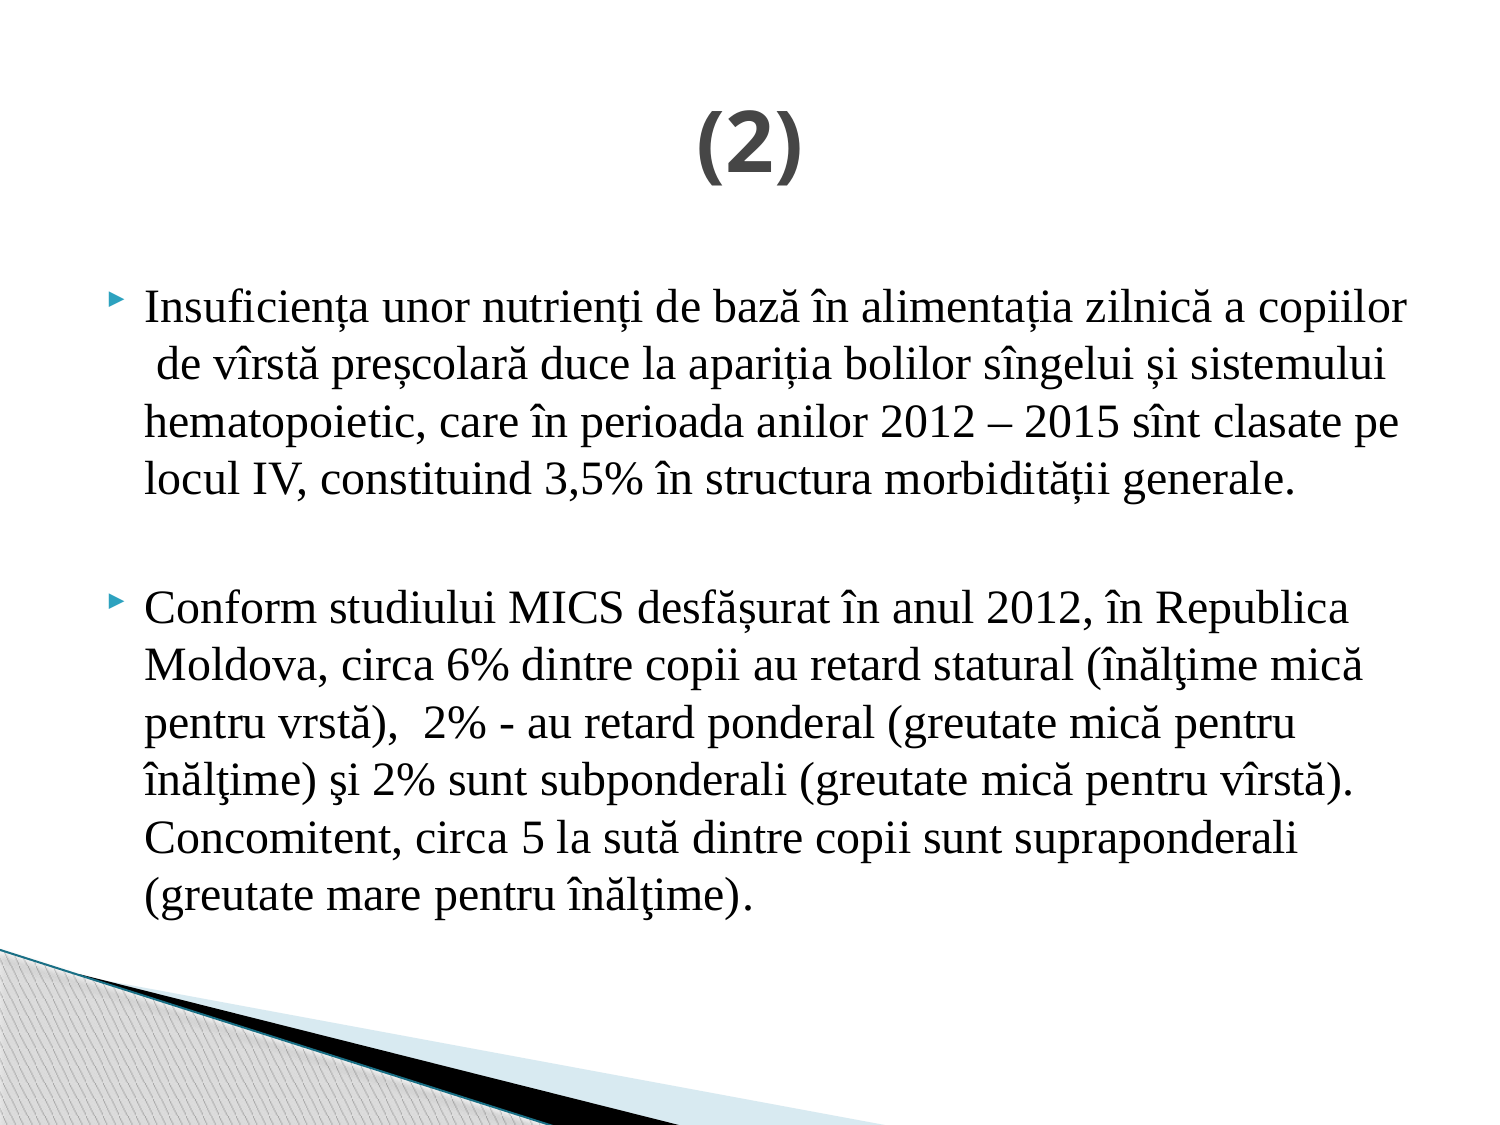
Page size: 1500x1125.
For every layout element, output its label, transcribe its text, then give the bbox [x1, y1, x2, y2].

list Insuficiența unor nutrienți de bază în alimentația zilnică a copiilor de vîrstă preșcolară duce la apariția bolilor sîngelui și sistemului hematopoietic, care în perioada anilor 2012 – 2015 sînt clasate pe locul IV, constituind 3,5% în structura morbidității generale. Conform studiului MICS desfășurat în anul 2012, în Republica Moldova, circa 6% dintre copii au retard statural (înălţime mică pentru vrstă), 2% - au retard ponderal (greutate mică pentru înălţime) şi 2% sunt subponderali (greutate mică pentru vîrstă). Concomitent, circa 5 la sută dintre copii sunt supraponderali (greutate mare pentru înălţime). [75, 267, 1425, 1012]
title (2) [75, 45, 1425, 233]
